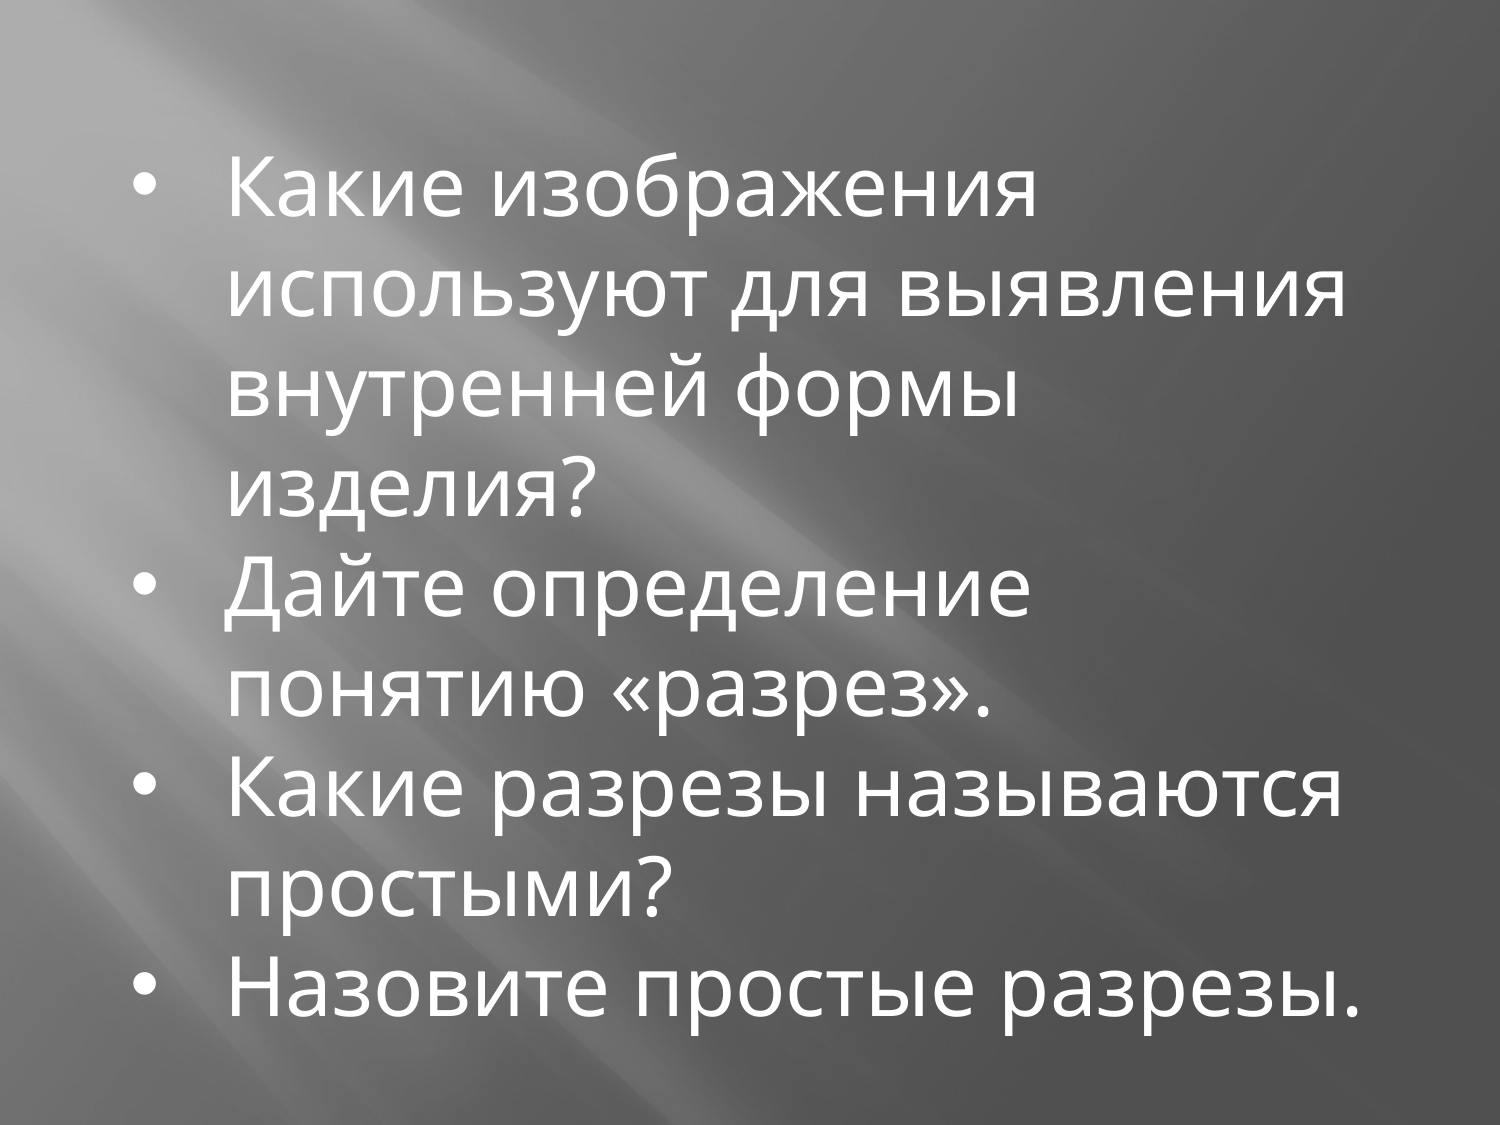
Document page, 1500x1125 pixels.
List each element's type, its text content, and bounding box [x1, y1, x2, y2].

text_box Какие изображения используют для выявления внутренней формы изделия? Дайте определение понятию «разрез». Какие разрезы называются простыми? Назовите простые разрезы. [115, 125, 1404, 1040]
